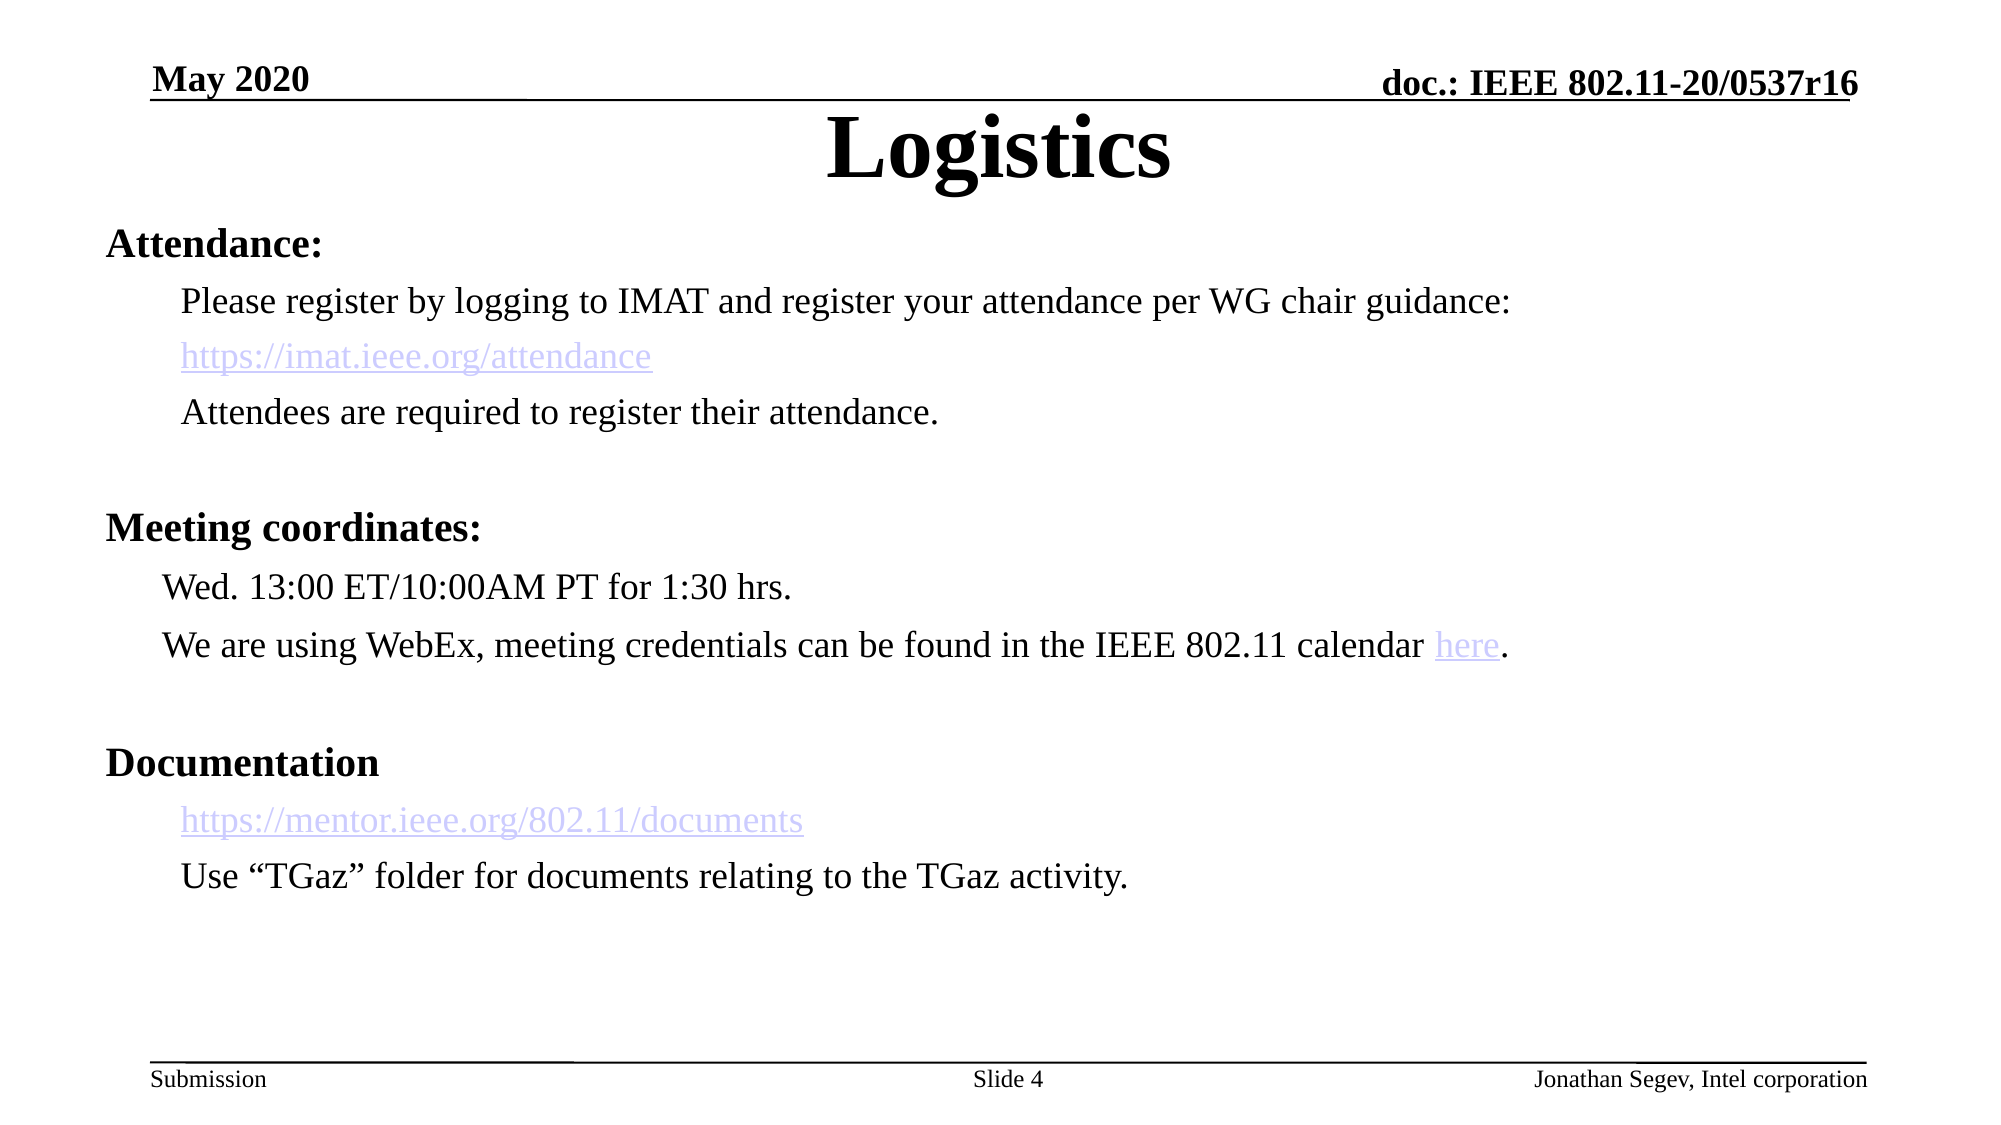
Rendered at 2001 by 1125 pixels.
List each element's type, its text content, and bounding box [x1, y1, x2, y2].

list Attendance: Please register by logging to IMAT and register your attendance per WG chair guidance: https://imat.ieee.org/attendance Attendees are required to register their attendance. Meeting coordinates: Wed. 13:00 ET/10:00AM PT for 1:30 hrs. We are using WebEx, meeting credentials can be found in the IEEE 802.11 calendar here. Documentation https://mentor.ieee.org/802.11/documents Use “TGaz” folder for documents relating to the TGaz activity. [90, 207, 1898, 1000]
slide_number Slide 4 [950, 1061, 1067, 1123]
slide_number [152, 54, 563, 100]
footer Jonathan Segev, Intel corporation [1171, 1061, 1869, 1093]
title Logistics [149, 112, 1850, 170]
